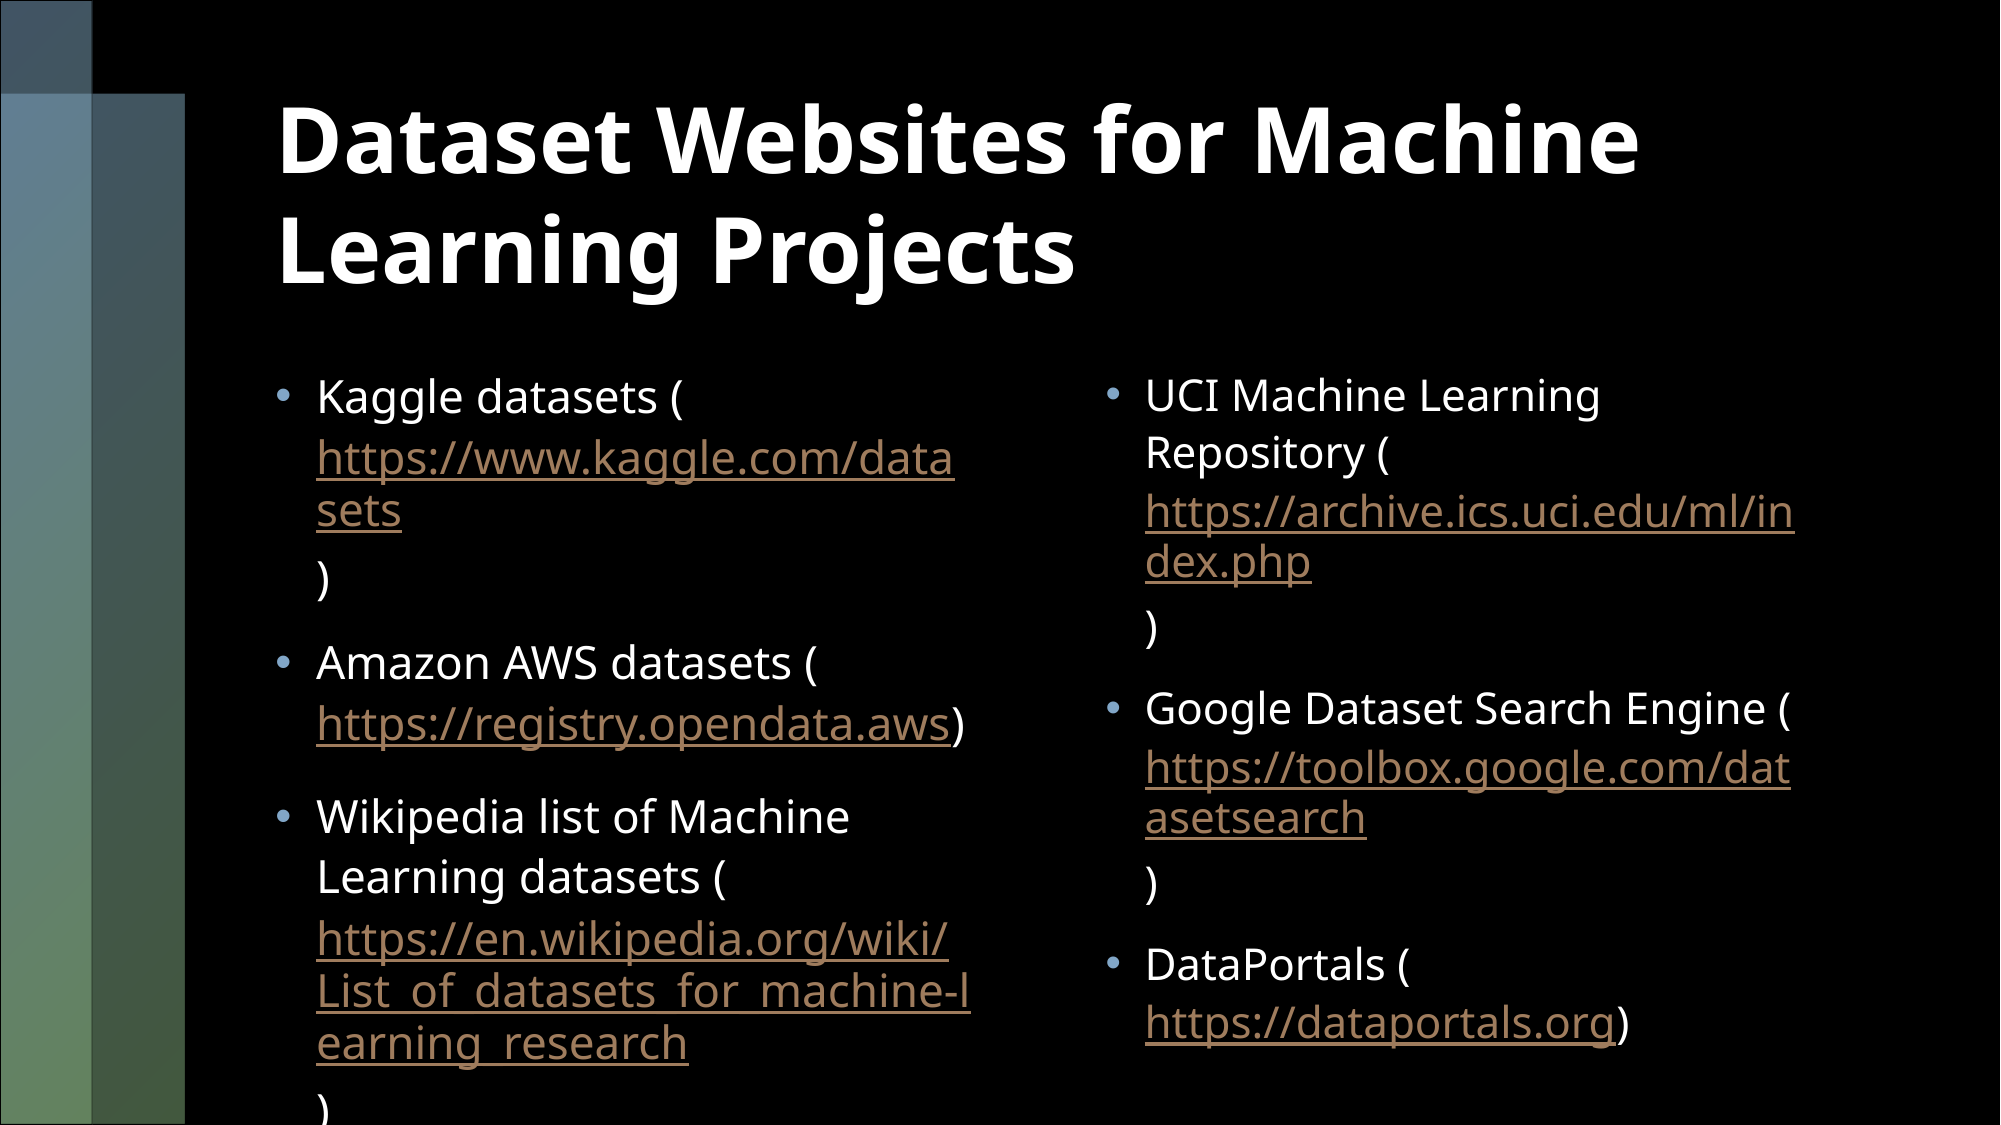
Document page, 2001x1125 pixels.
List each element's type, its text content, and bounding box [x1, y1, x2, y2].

list Kaggle datasets (https://www.kaggle.com/datasets) Amazon AWS datasets (https://registry.opendata.aws) Wikipedia list of Machine Learning datasets (https://en.wikipedia.org/wiki/List_of_datasets_for_machine-learning_research) [260, 354, 987, 999]
title Dataset Websites for Machine Learning Projects [260, 74, 1817, 329]
list UCI Machine Learning Repository (https://archive.ics.uci.edu/ml/index.php) Google Dataset Search Engine (https://toolbox.google.com/datasetsearch) DataPortals (https://dataportals.org) [1090, 354, 1817, 999]
